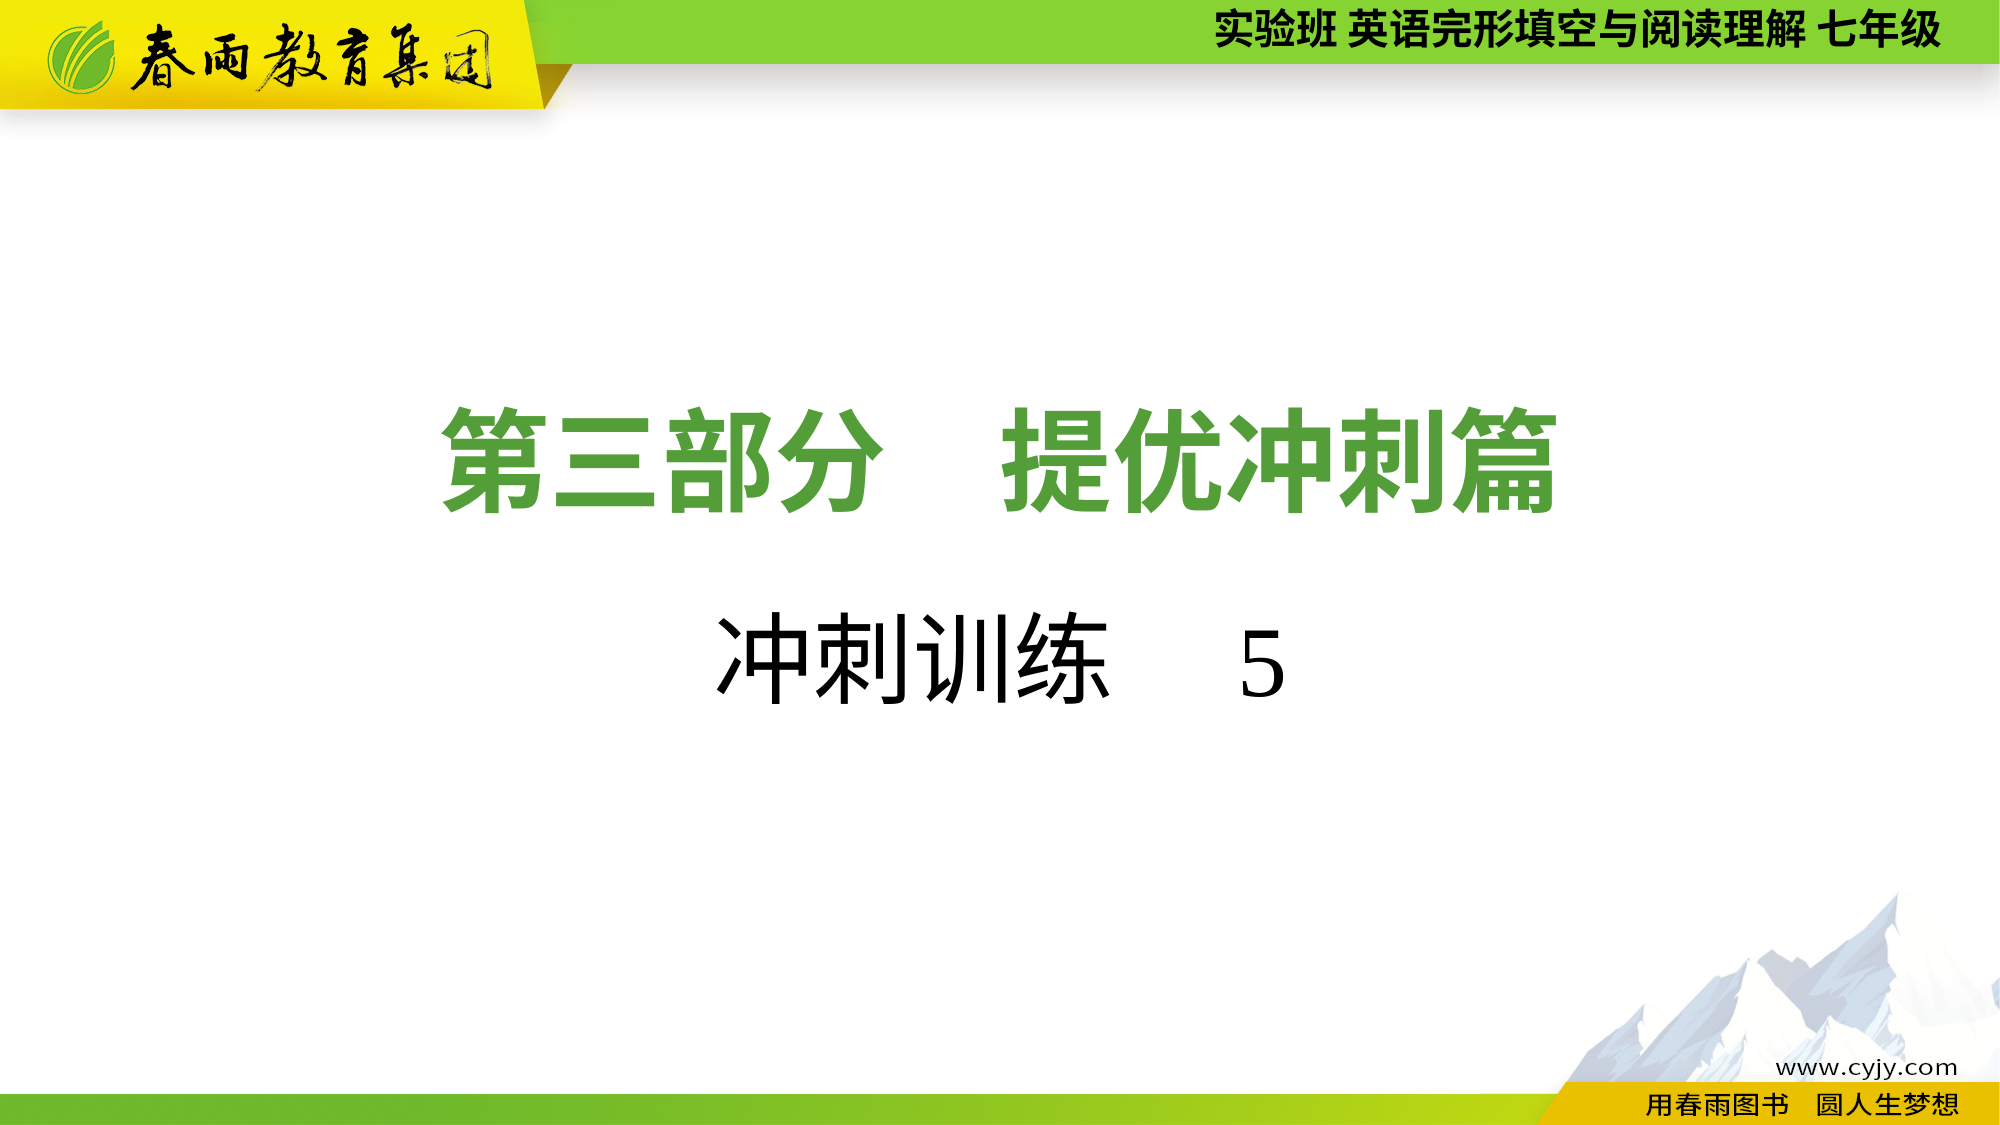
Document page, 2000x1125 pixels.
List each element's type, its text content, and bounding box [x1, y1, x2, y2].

picture [0, 0, 2000, 1125]
text_box 冲刺训练 5 [54, 528, 1946, 724]
text_box 第三部分 提优冲刺篇 [54, 316, 1946, 528]
